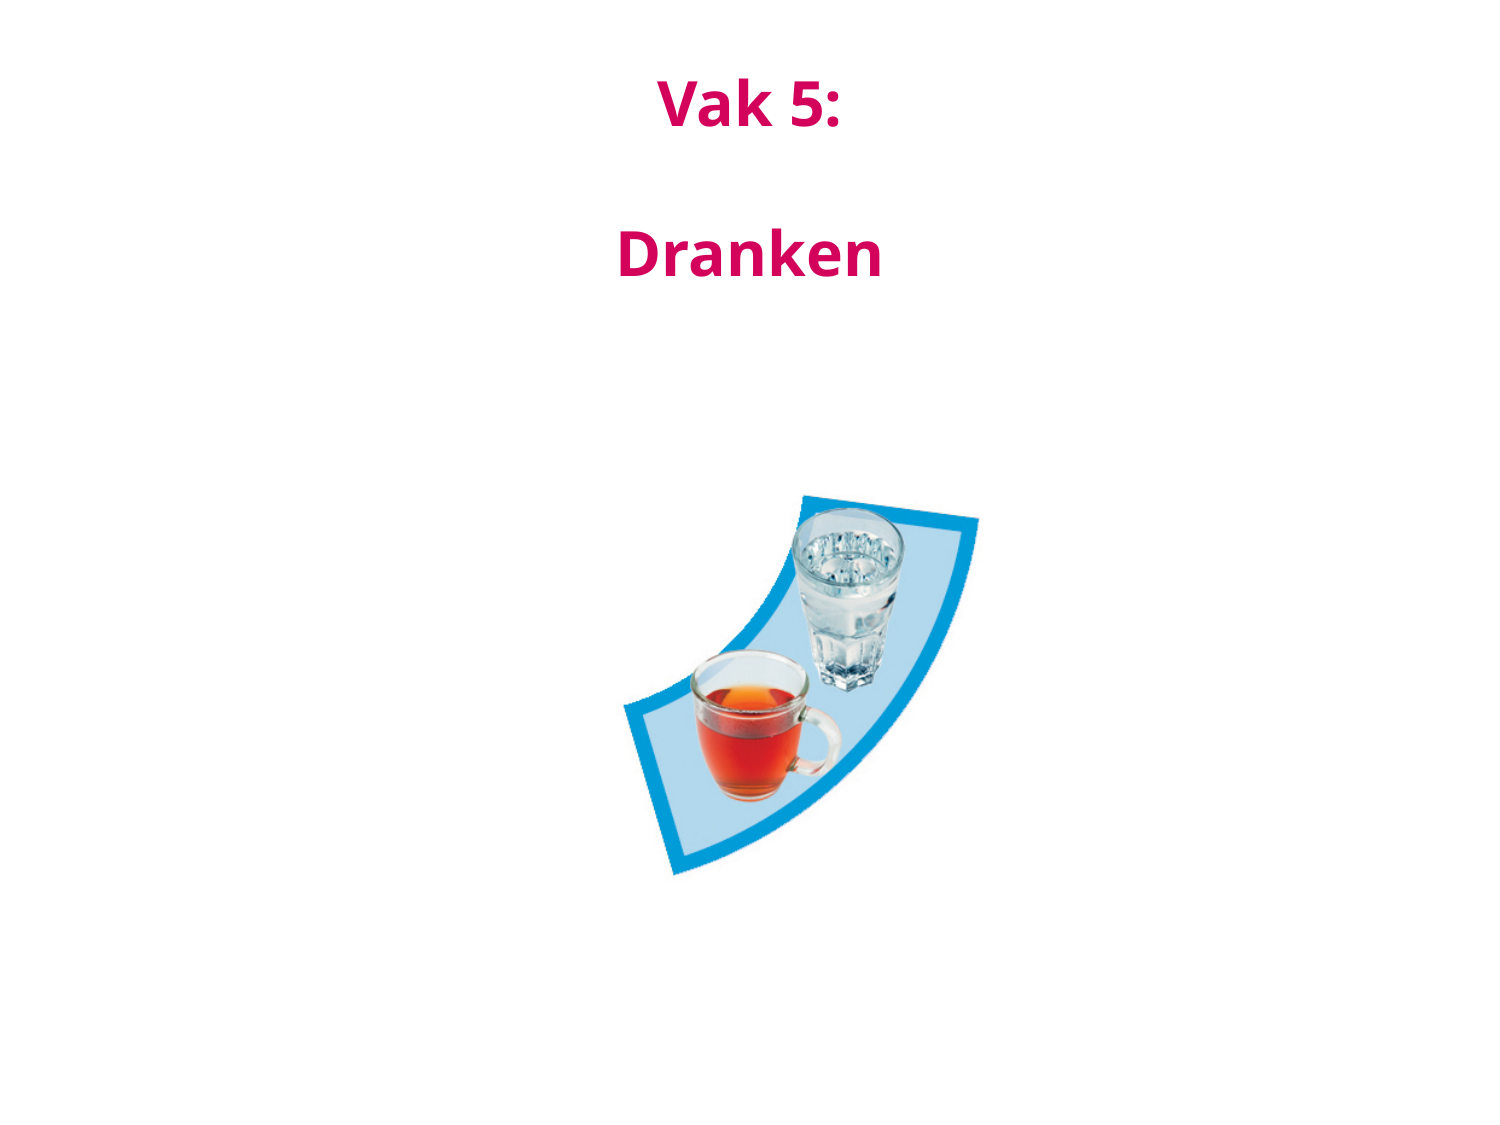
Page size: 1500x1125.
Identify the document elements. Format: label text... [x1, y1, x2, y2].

picture [596, 455, 1044, 904]
title Vak 5: Dranken [75, 45, 1425, 233]
